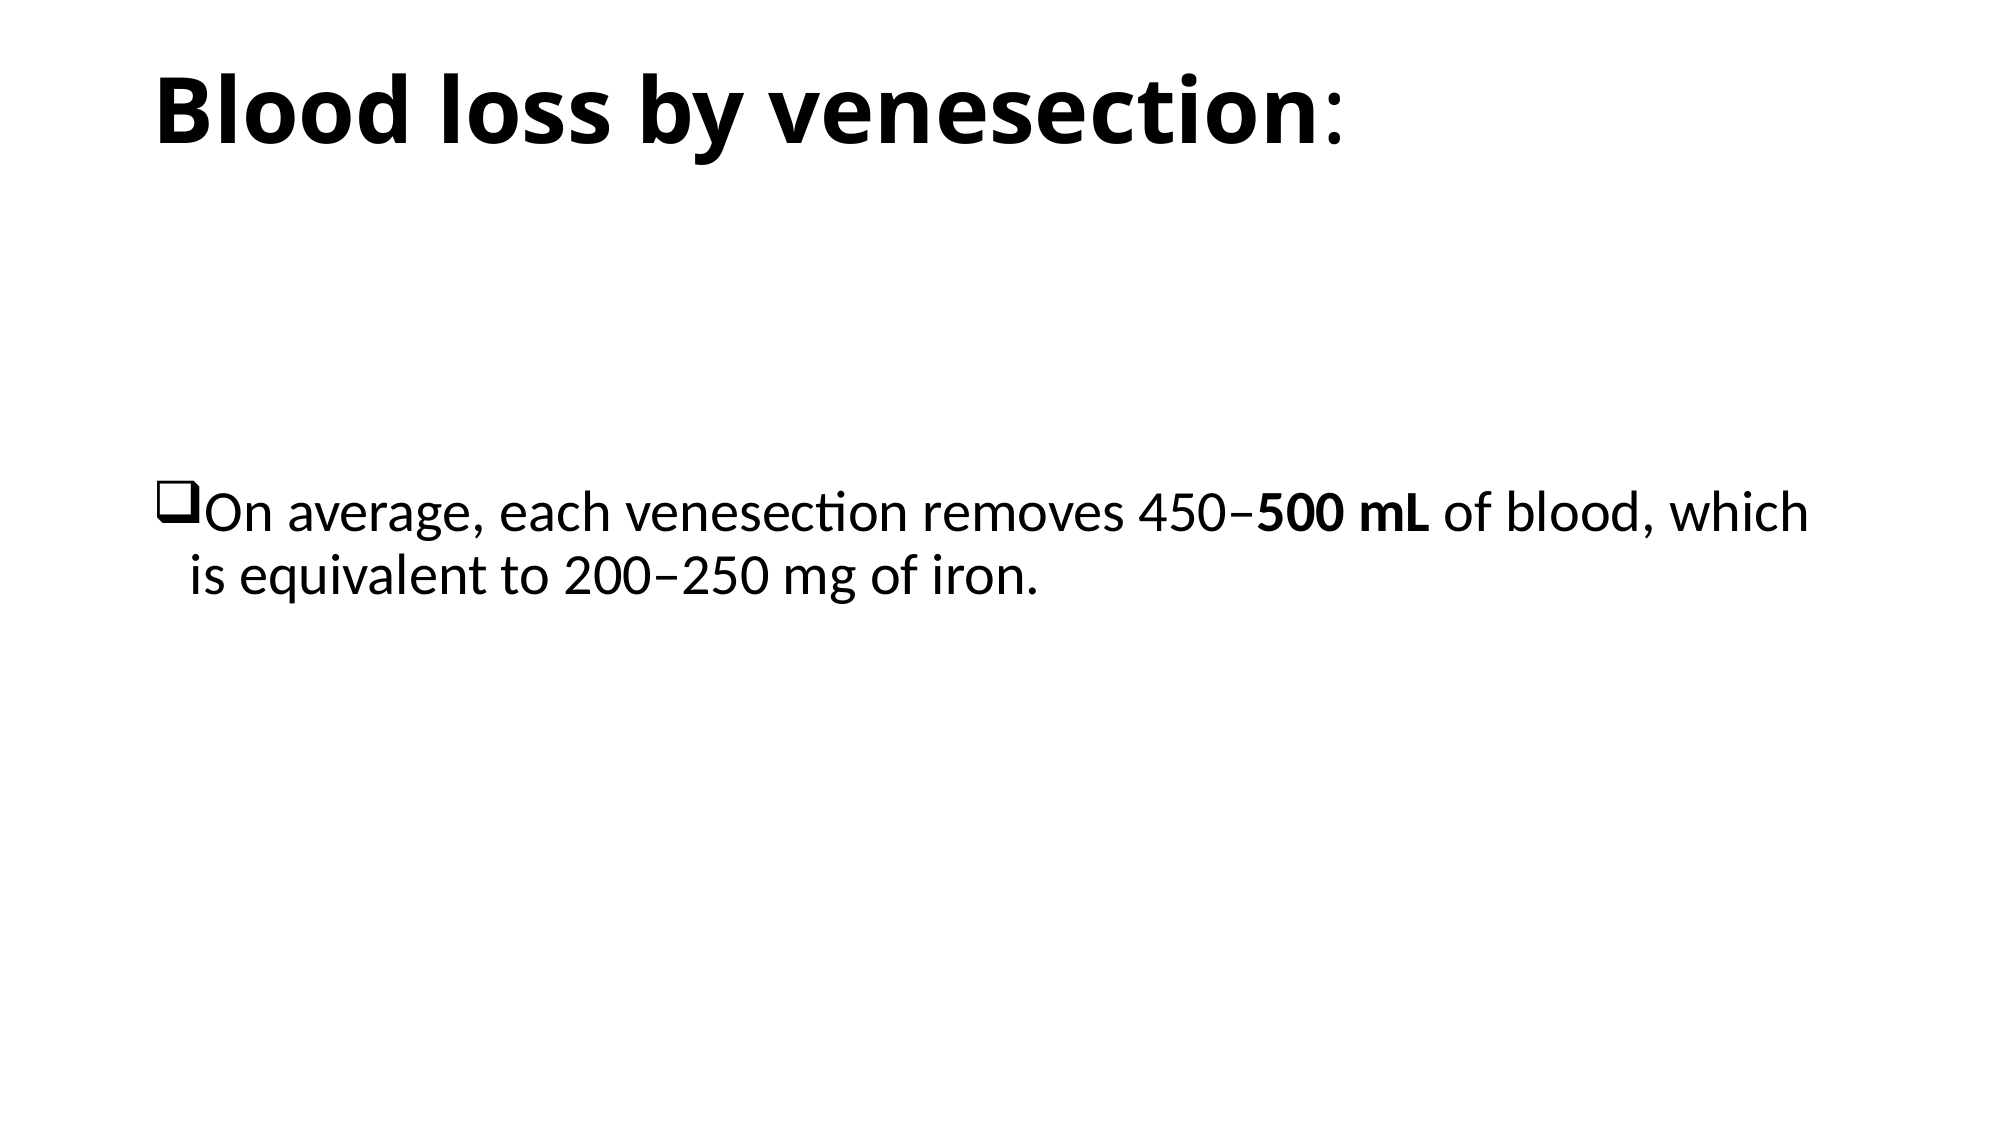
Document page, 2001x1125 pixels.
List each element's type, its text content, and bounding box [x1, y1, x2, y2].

list On average, each venesection removes 450–500 mL of blood, which is equivalent to 200–250 mg of iron. [137, 299, 1863, 1014]
title Blood loss by venesection: [137, 59, 1863, 278]
